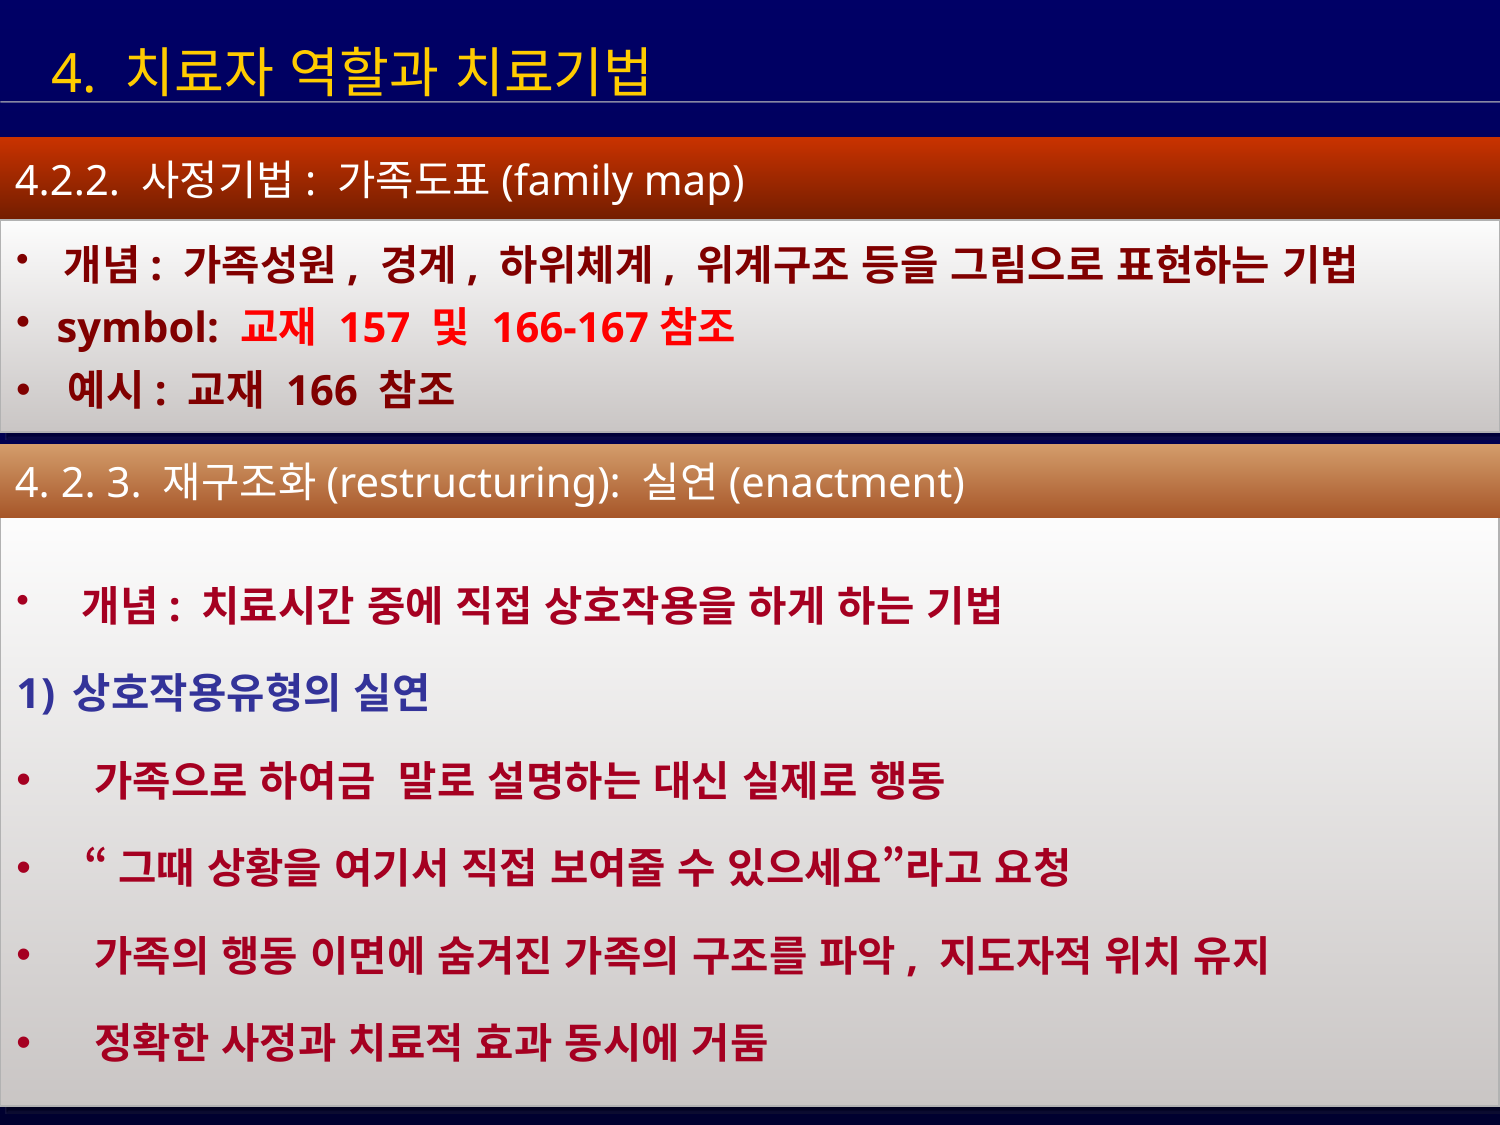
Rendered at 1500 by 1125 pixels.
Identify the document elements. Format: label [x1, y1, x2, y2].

text_box [0, 30, 1500, 1107]
